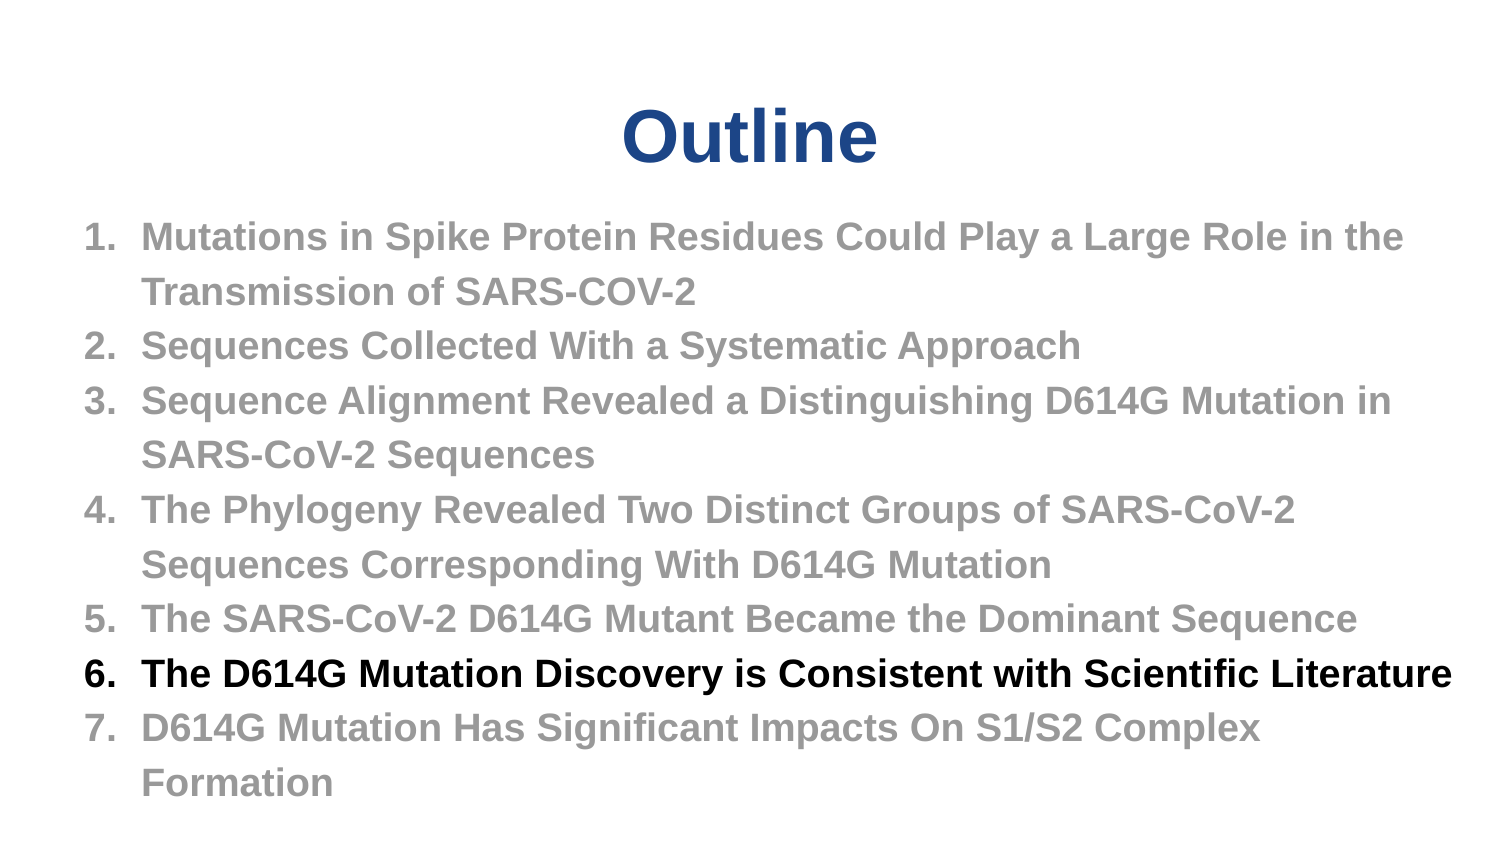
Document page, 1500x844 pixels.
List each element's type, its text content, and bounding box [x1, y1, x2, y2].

list Mutations in Spike Protein Residues Could Play a Large Role in the Transmission of SARS-COV-2 Sequences Collected With a Systematic Approach Sequence Alignment Revealed a Distinguishing D614G Mutation in SARS-CoV-2 Sequences The Phylogeny Revealed Two Distinct Groups of SARS-CoV-2 Sequences Corresponding With D614G Mutation The SARS-CoV-2 D614G Mutant Became the Dominant Sequence The D614G Mutation Discovery is Consistent with Scientific Literature D614G Mutation Has Significant Impacts On S1/S2 Complex Formation [51, 189, 1476, 750]
title Outline [51, 72, 1449, 189]
